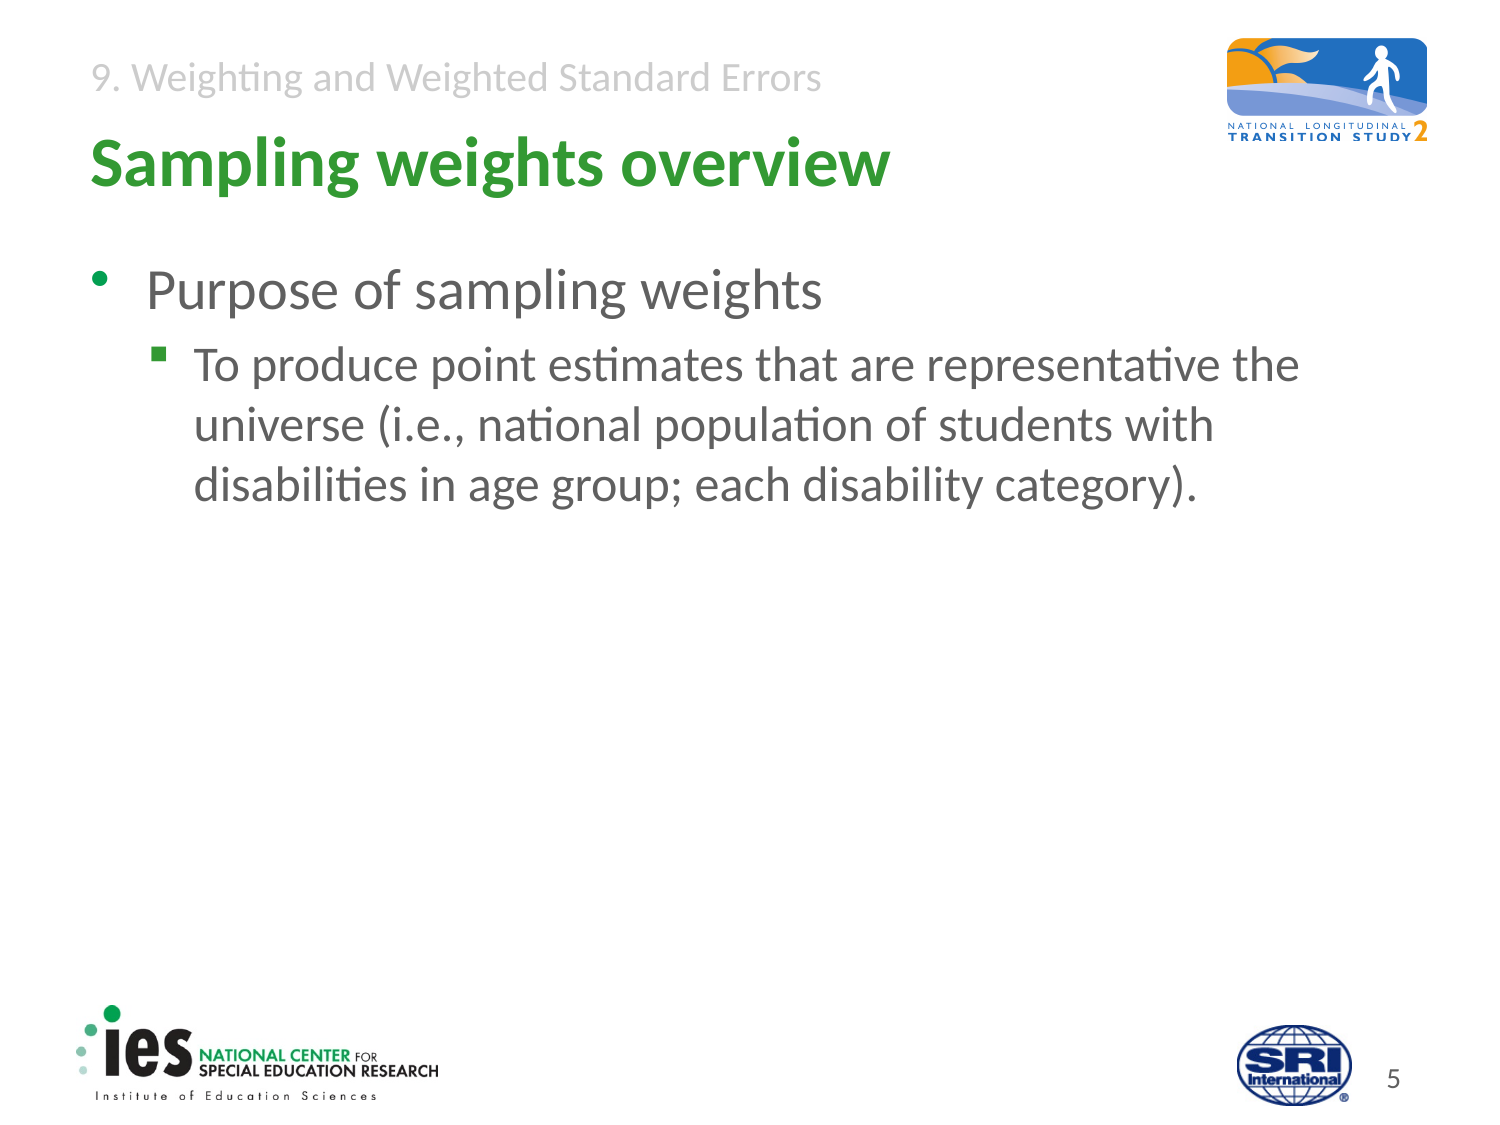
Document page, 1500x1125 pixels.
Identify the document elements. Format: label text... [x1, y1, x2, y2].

slide_number 4 [1312, 1051, 1417, 1125]
title Sampling weights overview [74, 90, 1426, 226]
picture [76, 1005, 438, 1100]
picture [1237, 1025, 1352, 1106]
list Purpose of sampling weights To produce point estimates that are representative the universe (i.e., national population of students with disabilities in age group; each disability category). [74, 243, 1426, 987]
